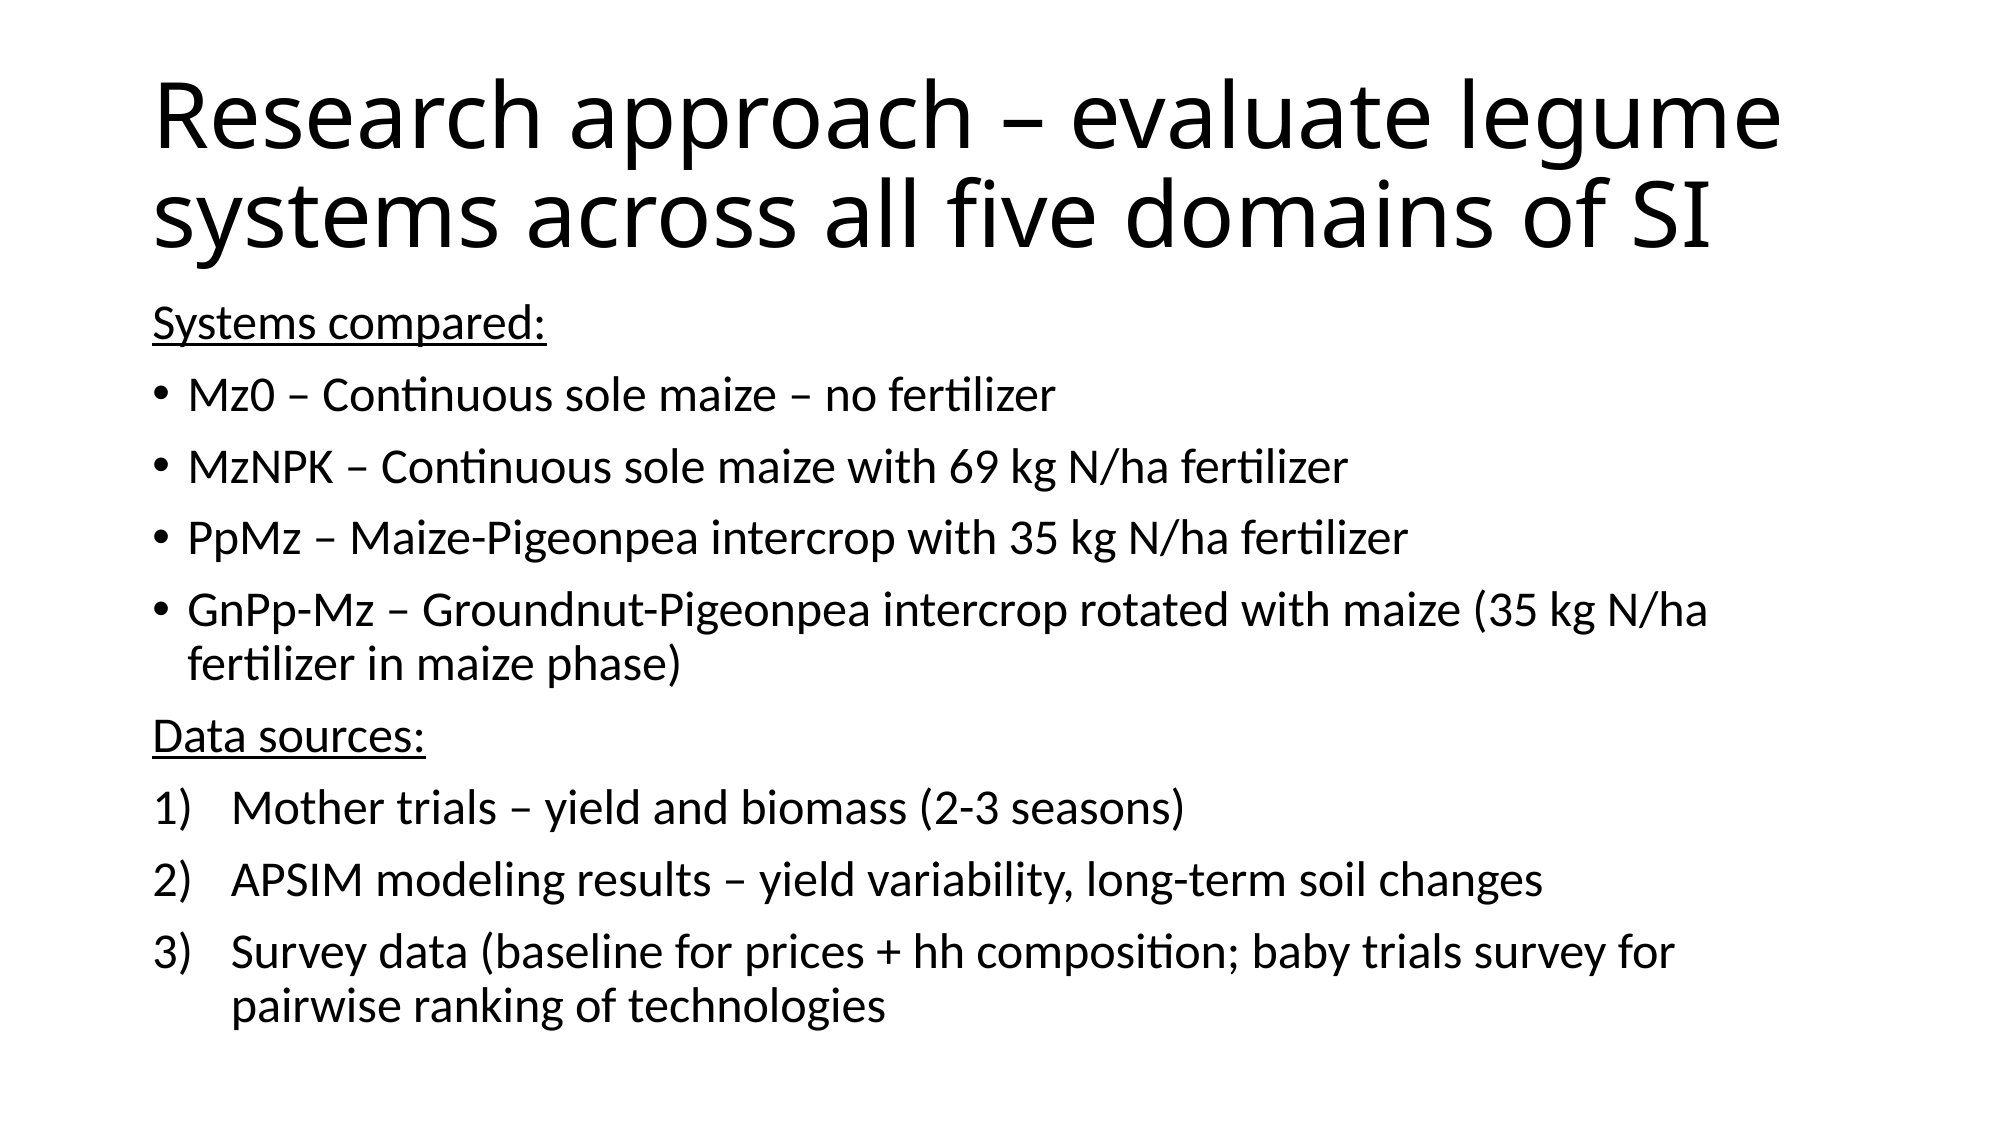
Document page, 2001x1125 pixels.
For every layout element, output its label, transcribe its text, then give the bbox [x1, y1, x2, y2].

title Research approach – evaluate legume systems across all five domains of SI [137, 59, 1863, 278]
list Systems compared: Mz0 – Continuous sole maize – no fertilizer MzNPK – Continuous sole maize with 69 kg N/ha fertilizer PpMz – Maize-Pigeonpea intercrop with 35 kg N/ha fertilizer GnPp-Mz – Groundnut-Pigeonpea intercrop rotated with maize (35 kg N/ha fertilizer in maize phase) Data sources: Mother trials – yield and biomass (2-3 seasons) APSIM modeling results – yield variability, long-term soil changes Survey data (baseline for prices + hh composition; baby trials survey for pairwise ranking of technologies [137, 288, 1863, 1043]
